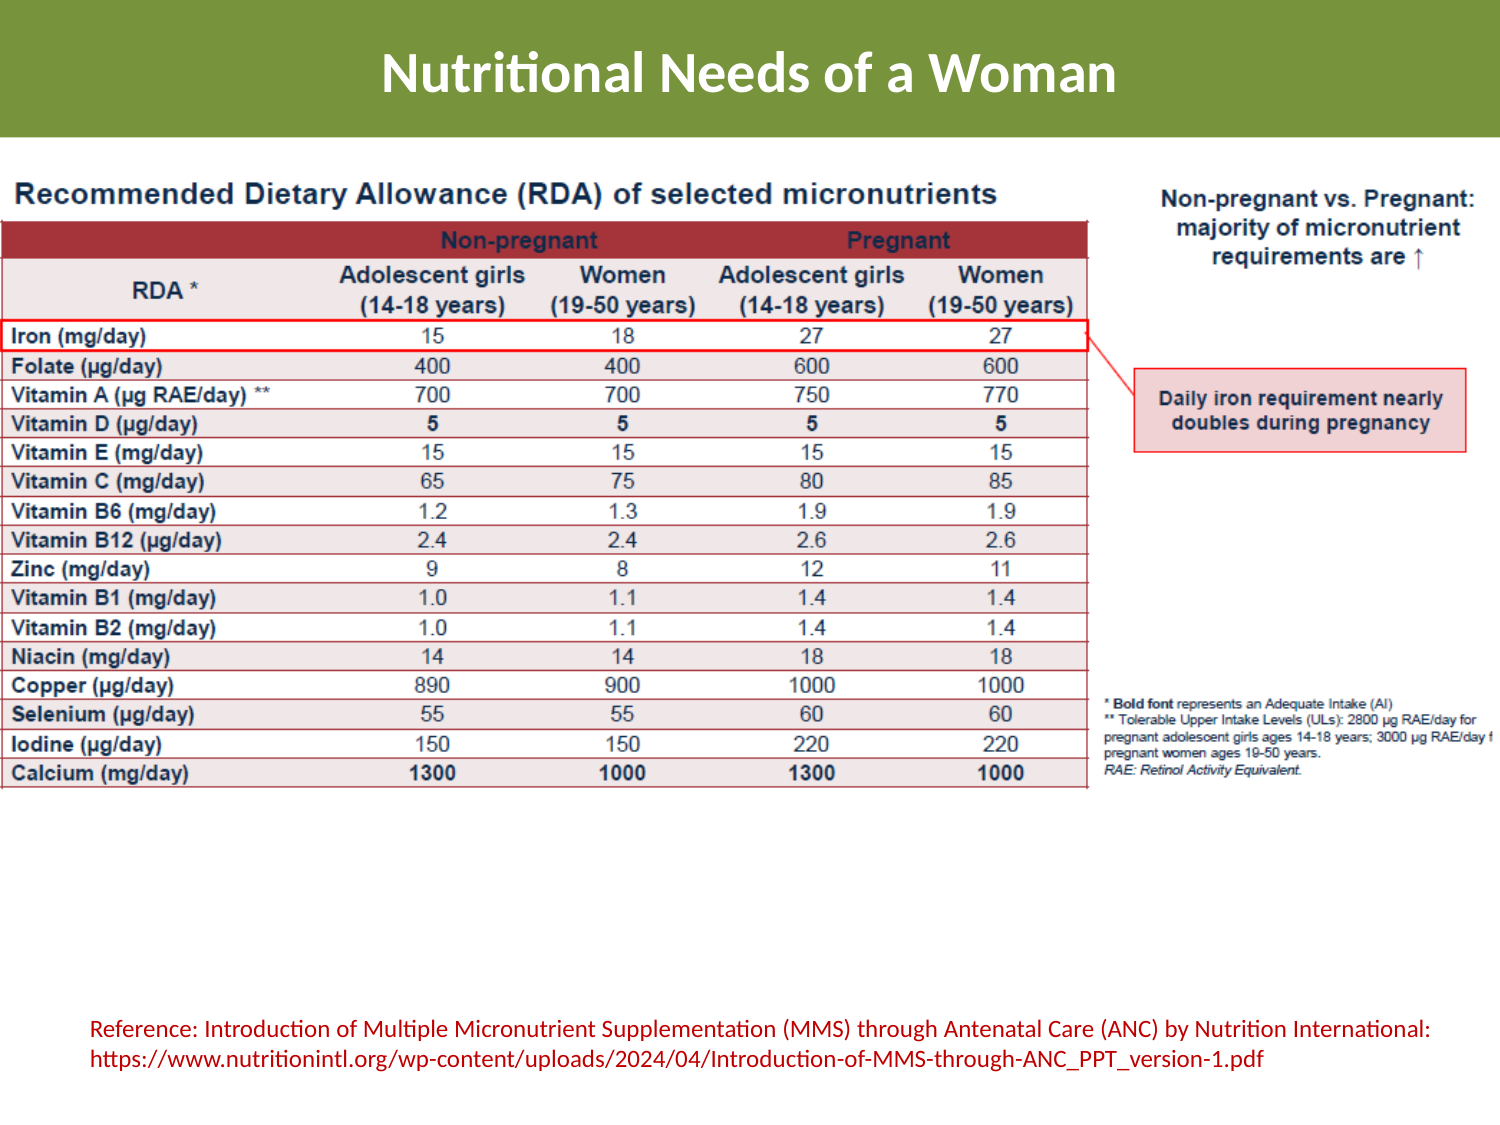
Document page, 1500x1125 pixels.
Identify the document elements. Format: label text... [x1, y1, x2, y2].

picture [0, 174, 1495, 795]
text_box Reference: Introduction of Multiple Micronutrient Supplementation (MMS) through Antenatal Care (ANC) by Nutrition International: https://www.nutritionintl.org/wp-content/uploads/2024/04/Introduction-of-MMS-through-ANC_PPT_version-1.pdf [74, 1005, 1500, 1080]
text_box Nutritional Needs of a Woman [0, 0, 1500, 138]
